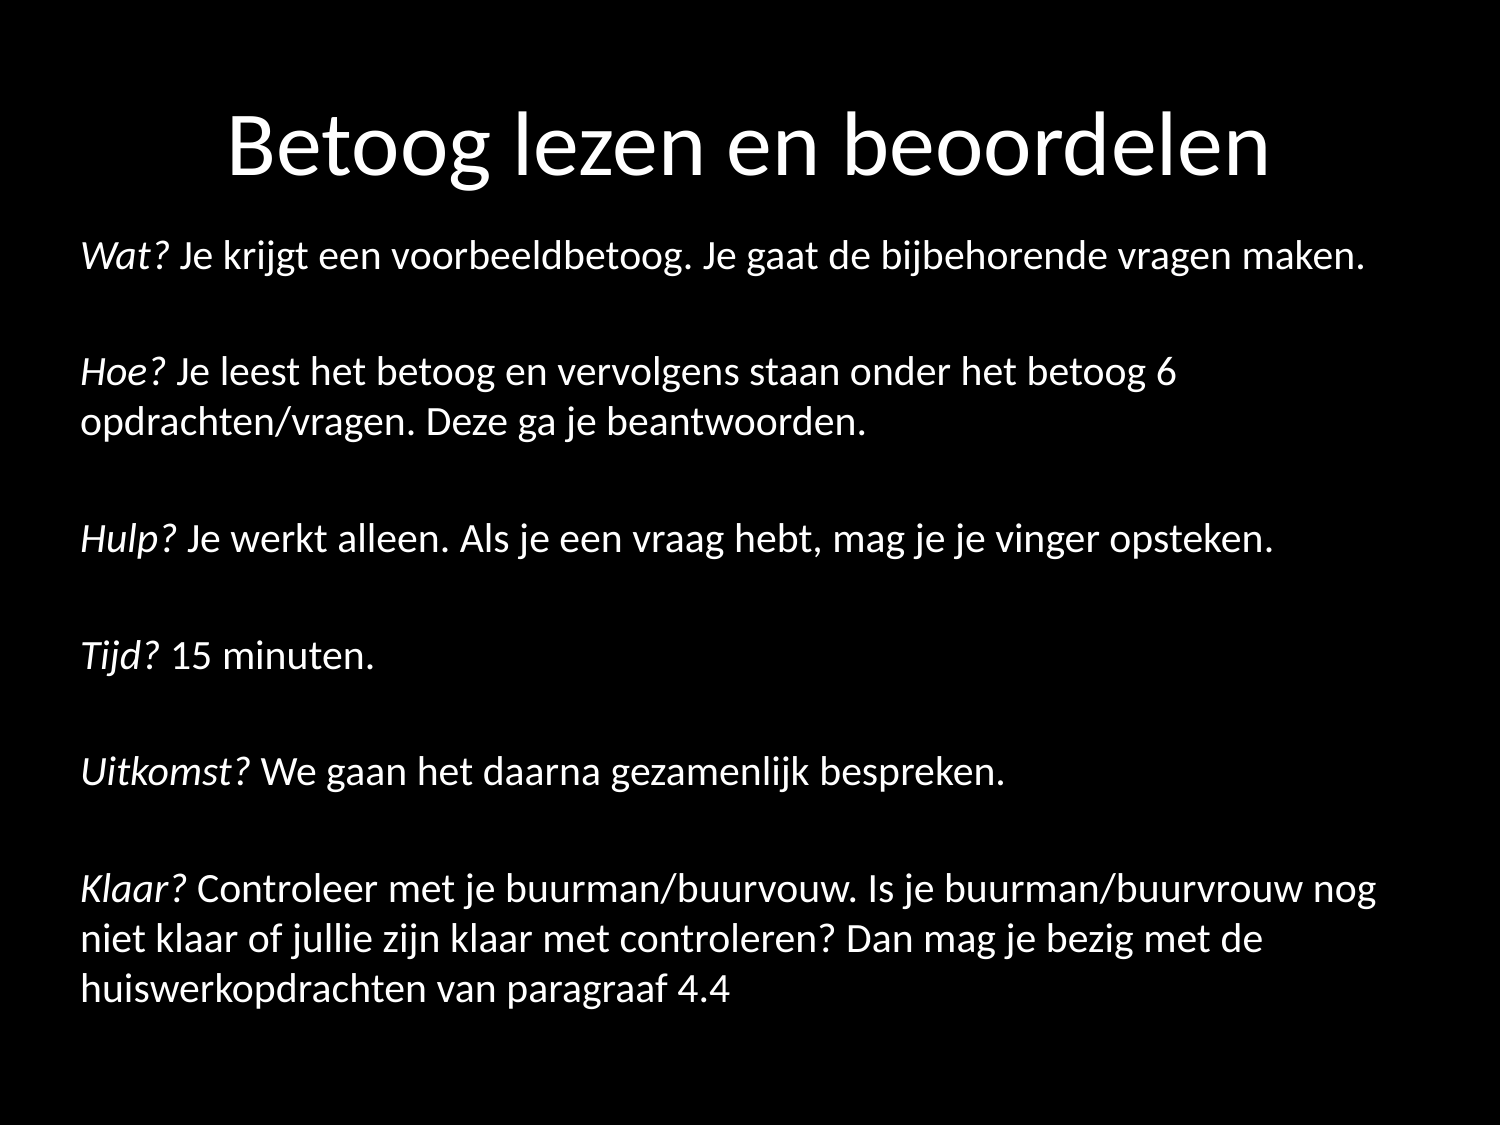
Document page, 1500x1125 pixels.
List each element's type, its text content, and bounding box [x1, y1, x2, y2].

title Betoog lezen en beoordelen [75, 45, 1425, 233]
list Wat? Je krijgt een voorbeeldbetoog. Je gaat de bijbehorende vragen maken. Hoe? Je leest het betoog en vervolgens staan onder het betoog 6 opdrachten/vragen. Deze ga je beantwoorden. Hulp? Je werkt alleen. Als je een vraag hebt, mag je je vinger opsteken. Tijd? 15 minuten. Uitkomst? We gaan het daarna gezamenlijk bespreken. Klaar? Controleer met je buurman/buurvouw. Is je buurman/buurvrouw nog niet klaar of jullie zijn klaar met controleren? Dan mag je bezig met de huiswerkopdrachten van paragraaf 4.4 [64, 219, 1415, 1094]
